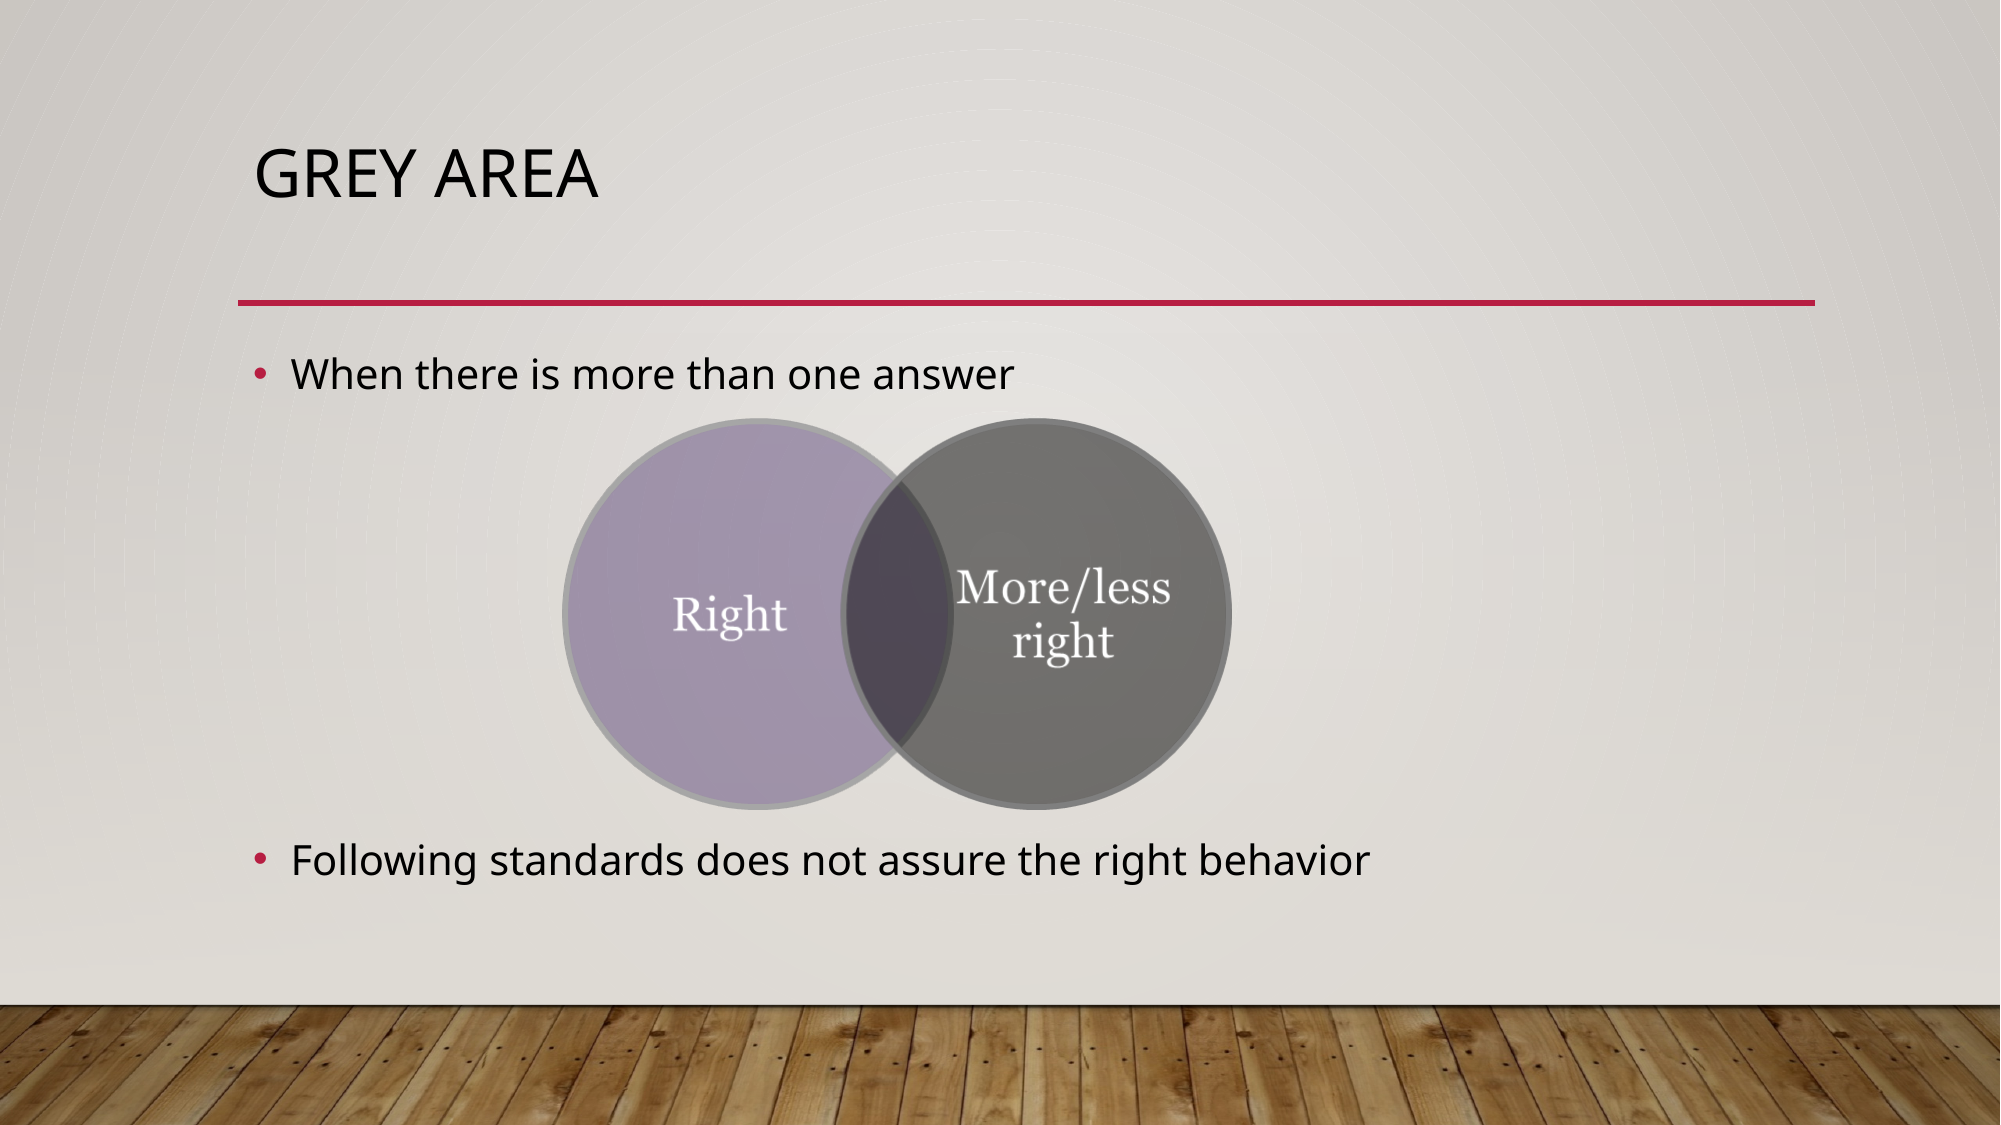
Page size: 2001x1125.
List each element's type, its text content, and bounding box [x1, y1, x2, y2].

list When there is more than one answer Following standards does not assure the right behavior [238, 330, 1814, 897]
picture [496, 417, 1298, 810]
picture [0, 1005, 2000, 1125]
title Grey Area [238, 131, 1814, 305]
